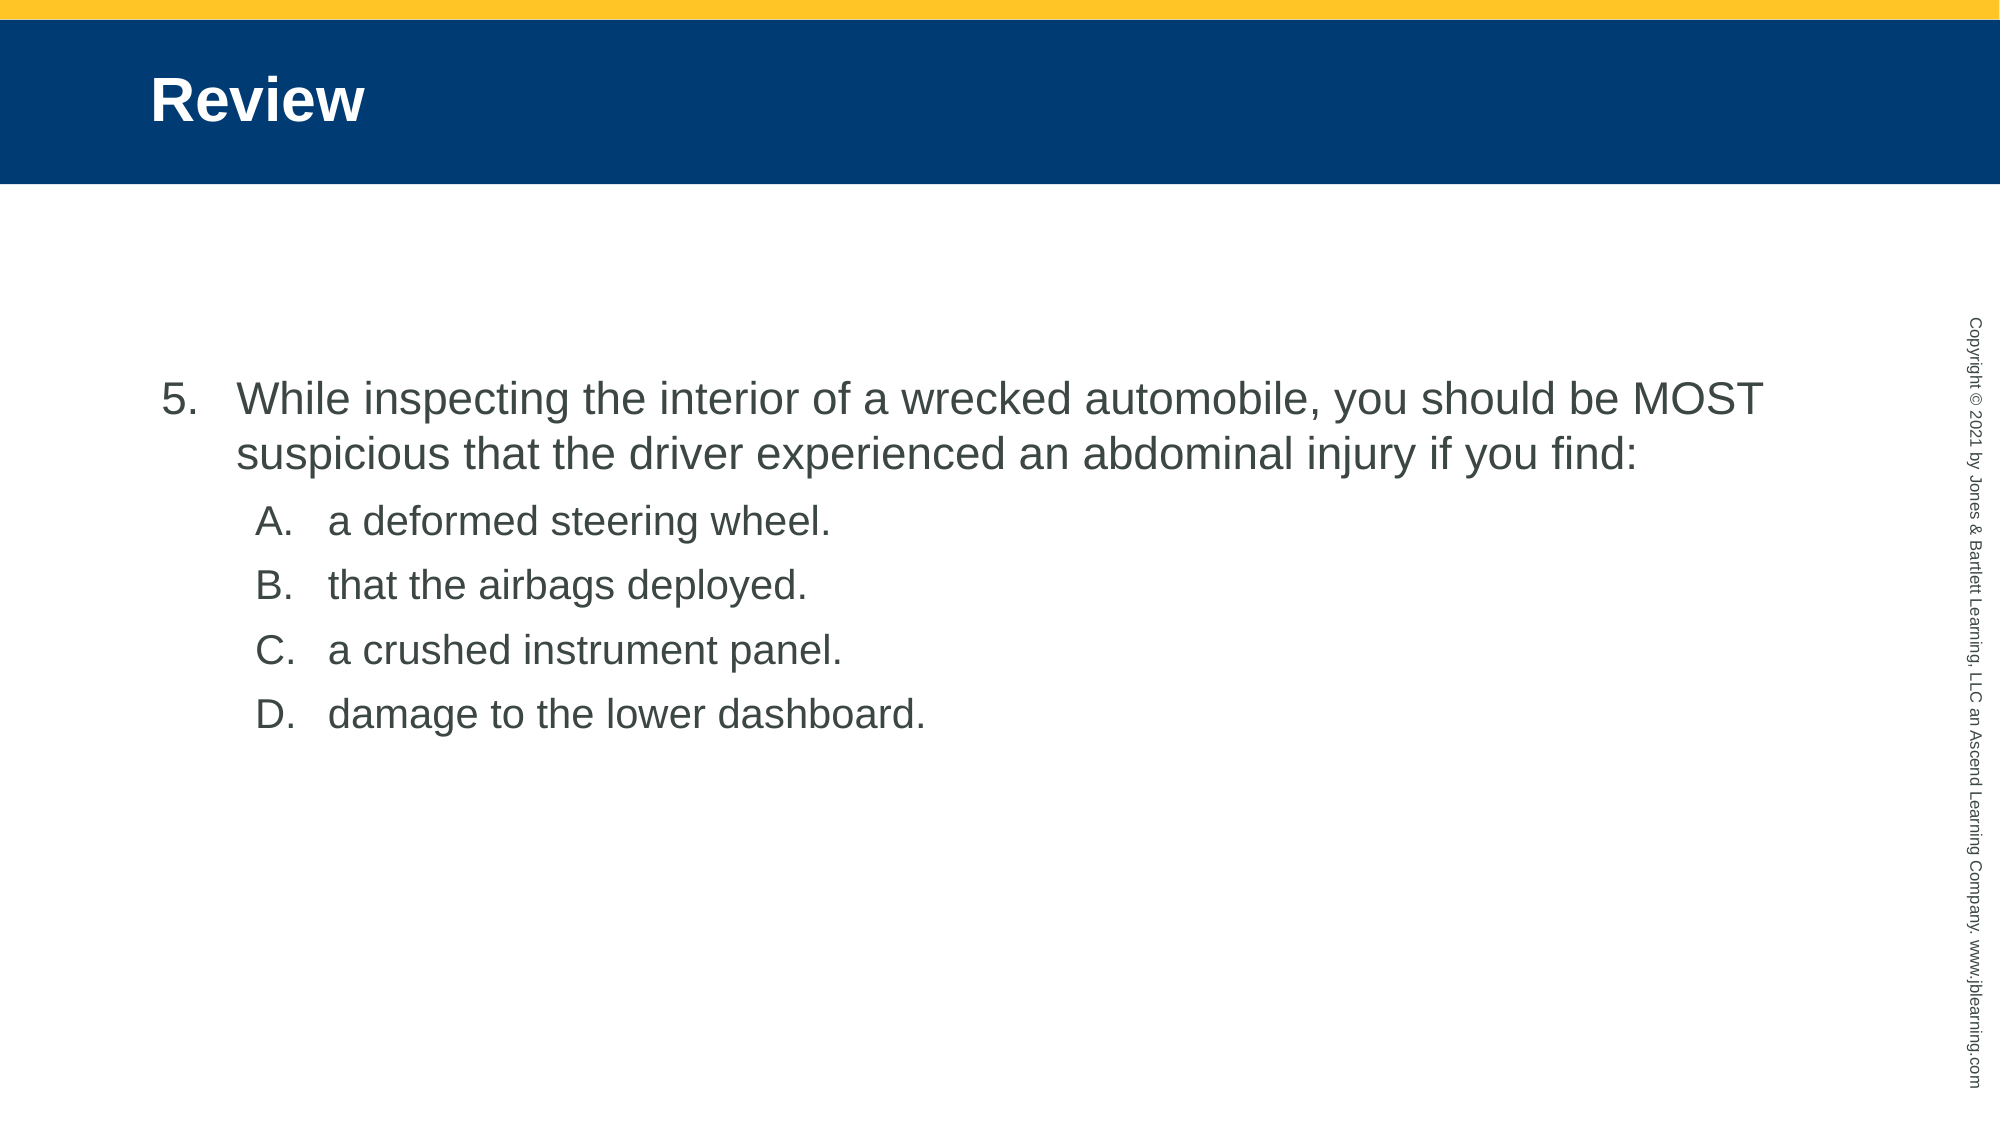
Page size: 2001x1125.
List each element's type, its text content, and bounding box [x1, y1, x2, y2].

title Review [0, 19, 2000, 185]
list While inspecting the interior of a wrecked automobile, you should be MOST suspicious that the driver experienced an abdominal injury if you find: a deformed steering wheel. that the airbags deployed. a crushed instrument panel. damage to the lower dashboard. [146, 361, 1859, 1016]
